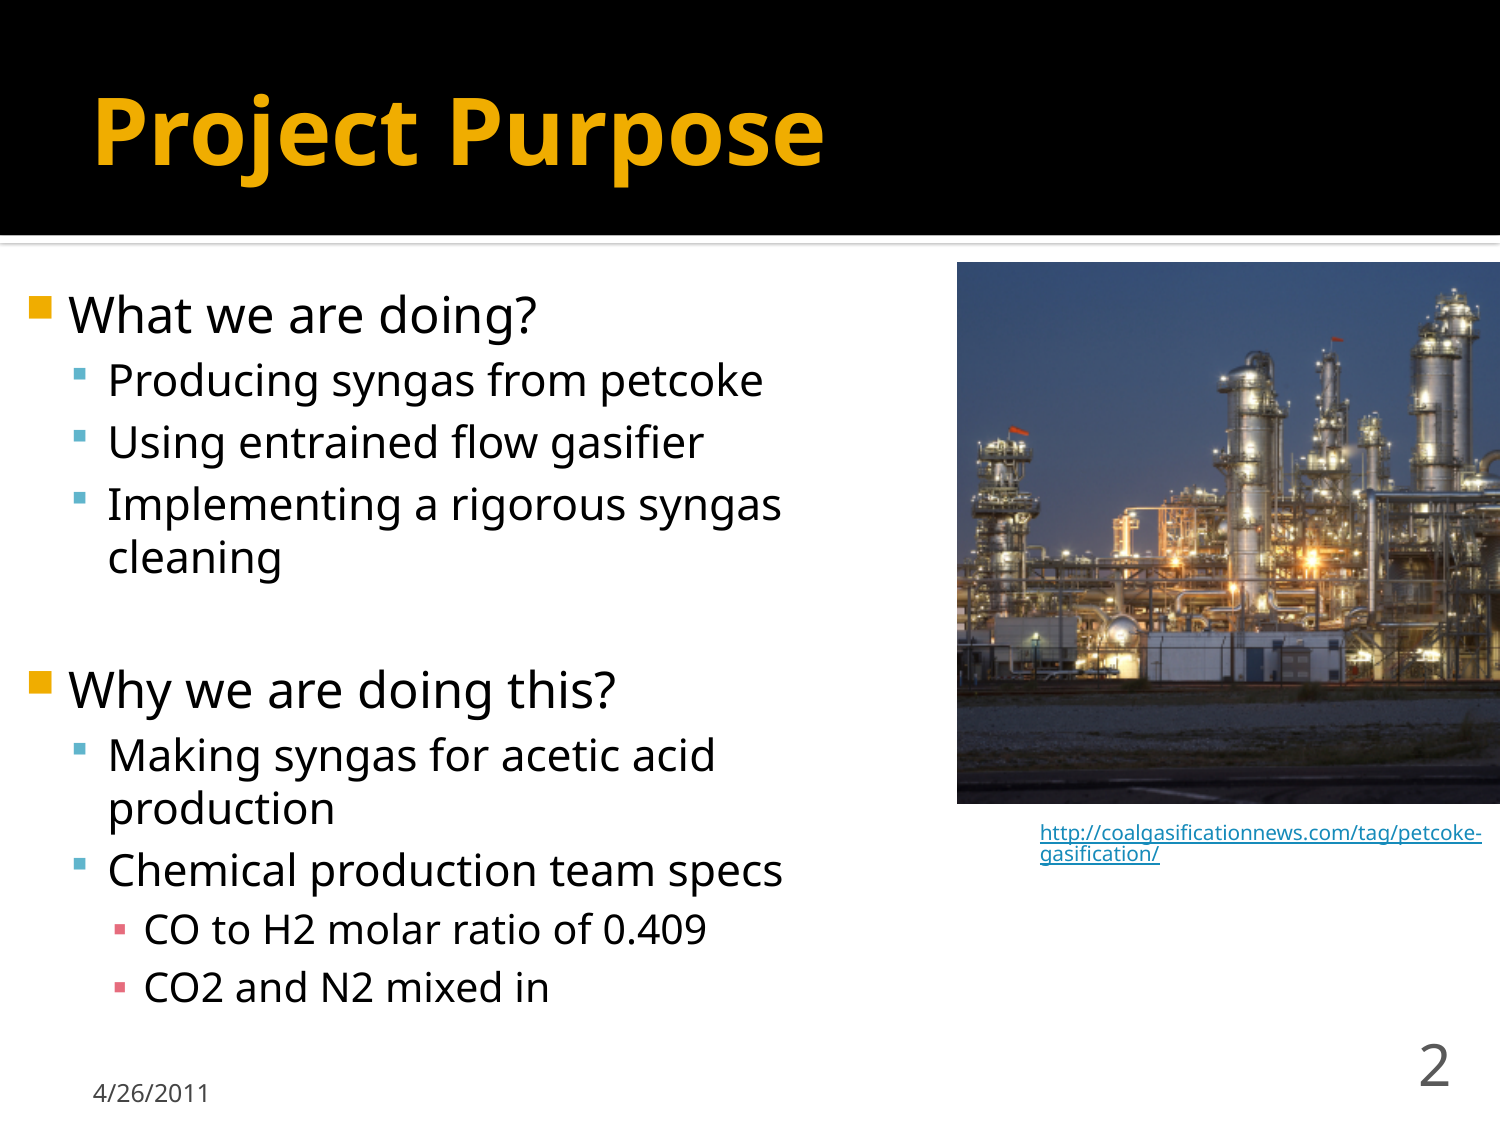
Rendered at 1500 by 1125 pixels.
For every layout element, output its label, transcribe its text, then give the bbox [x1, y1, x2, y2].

slide_number 2 [1345, 1062, 1467, 1108]
text_box http://coalgasificationnews.com/tag/petcoke-gasification/ [1025, 812, 1500, 856]
list What we are doing? Producing syngas from petcoke Using entrained flow gasifier Implementing a rigorous syngas cleaning Why we are doing this? Making syngas for acetic acid production Chemical production team specs CO to H2 molar ratio of 0.409 CO2 and N2 mixed in [0, 267, 958, 1027]
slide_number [75, 1062, 425, 1108]
picture [957, 262, 1500, 804]
title Project Purpose [75, 25, 1425, 231]
